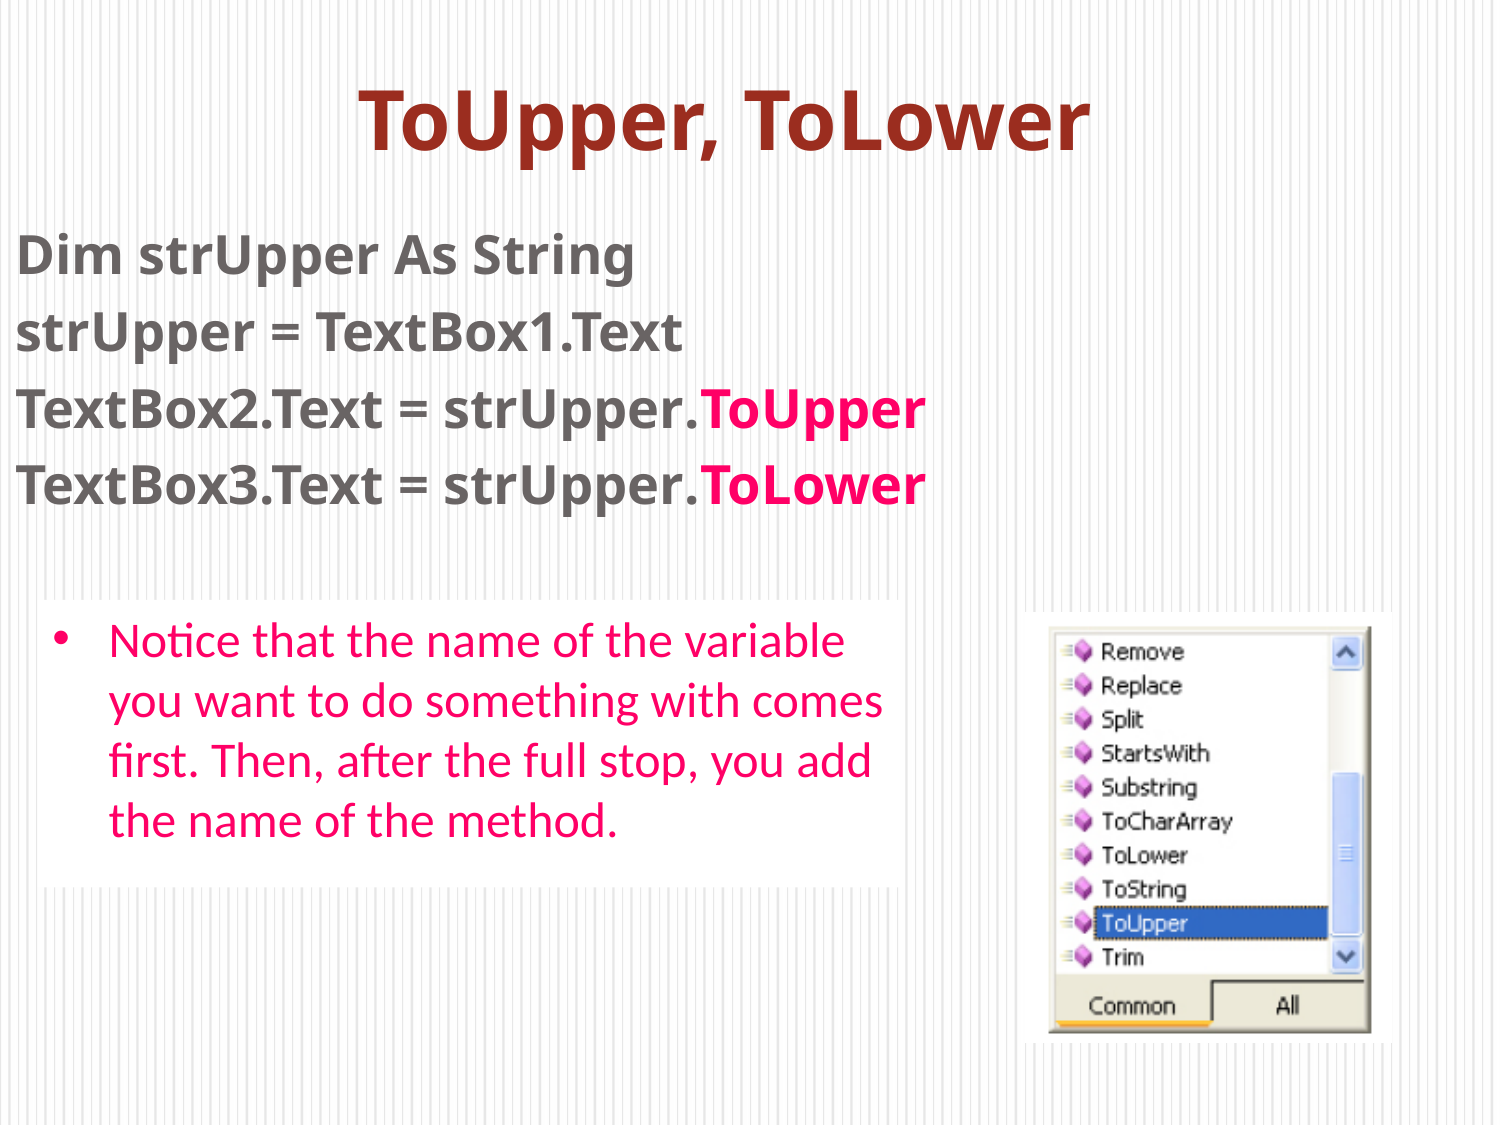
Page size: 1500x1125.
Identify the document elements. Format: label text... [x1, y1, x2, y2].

subtitle Dim strUpper As String strUpper = TextBox1.Text TextBox2.Text = strUpper.ToUpper TextBox3.Text = strUpper.ToLower [0, 212, 1351, 613]
text_box Notice that the name of the variable you want to do something with comes first. Then, after the full stop, you add the name of the method. [37, 599, 900, 888]
title ToUpper, ToLower [49, 0, 1401, 242]
picture [1024, 612, 1393, 1043]
